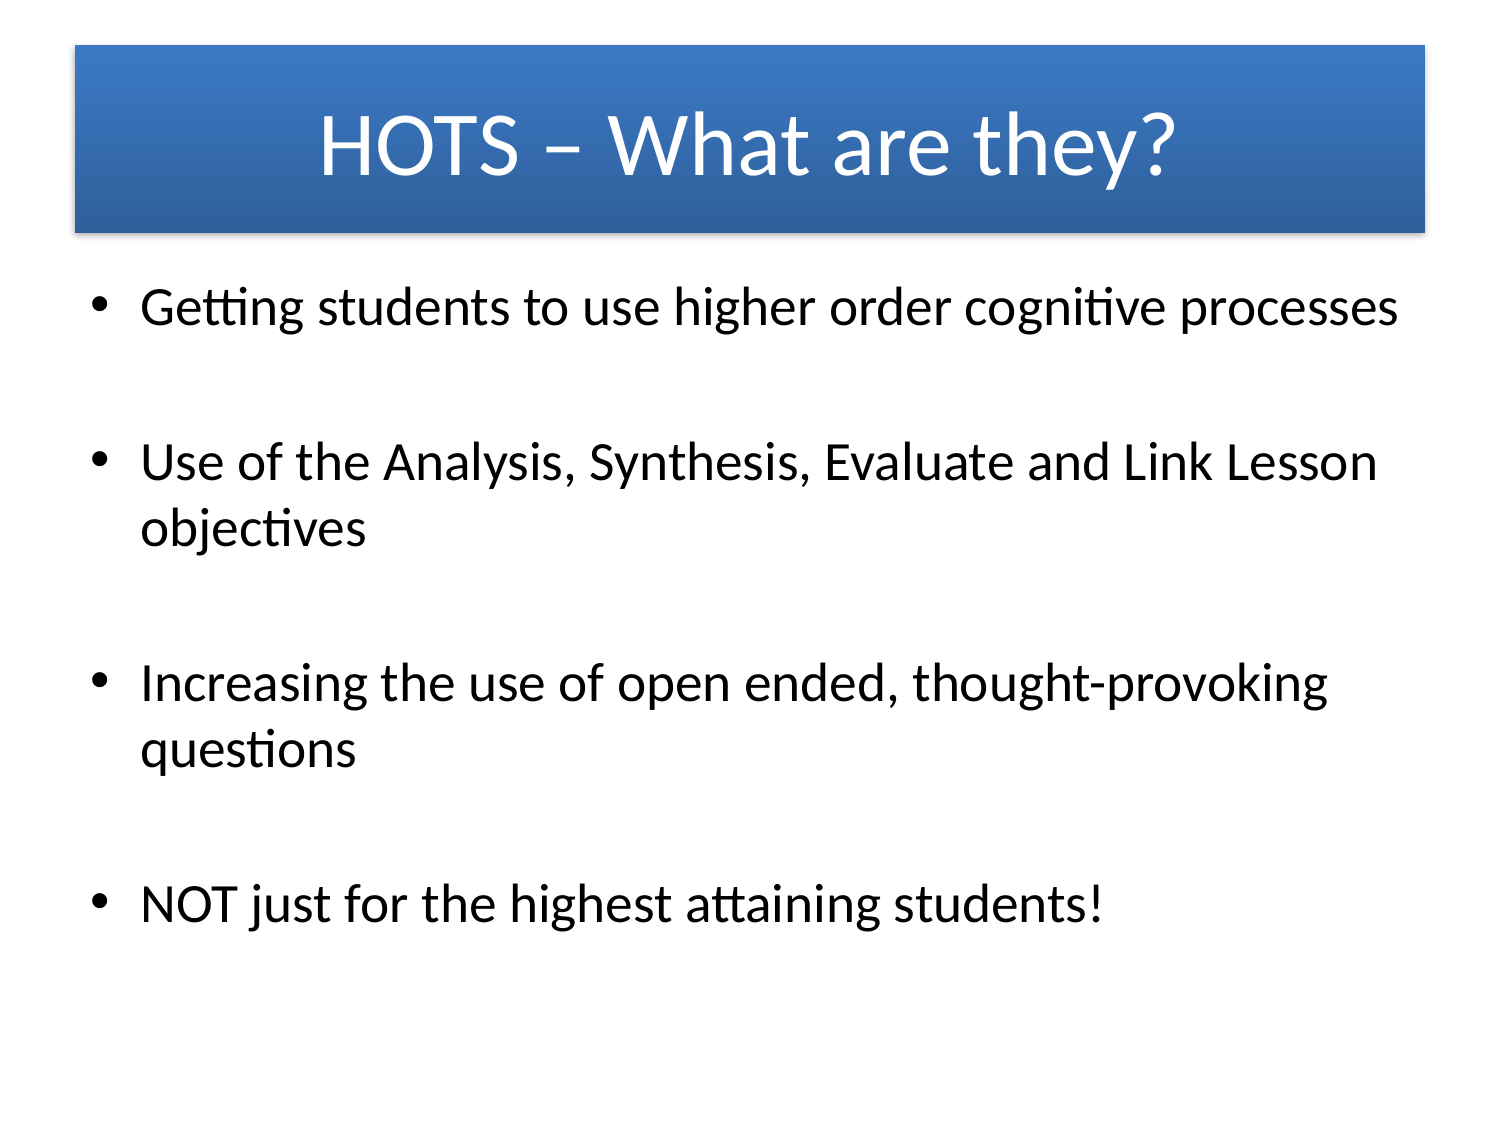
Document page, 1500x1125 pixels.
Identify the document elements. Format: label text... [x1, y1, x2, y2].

title HOTS – What are they? [75, 45, 1425, 233]
list Getting students to use higher order cognitive processes Use of the Analysis, Synthesis, Evaluate and Link Lesson objectives Increasing the use of open ended, thought-provoking questions NOT just for the highest attaining students! [75, 262, 1425, 1005]
